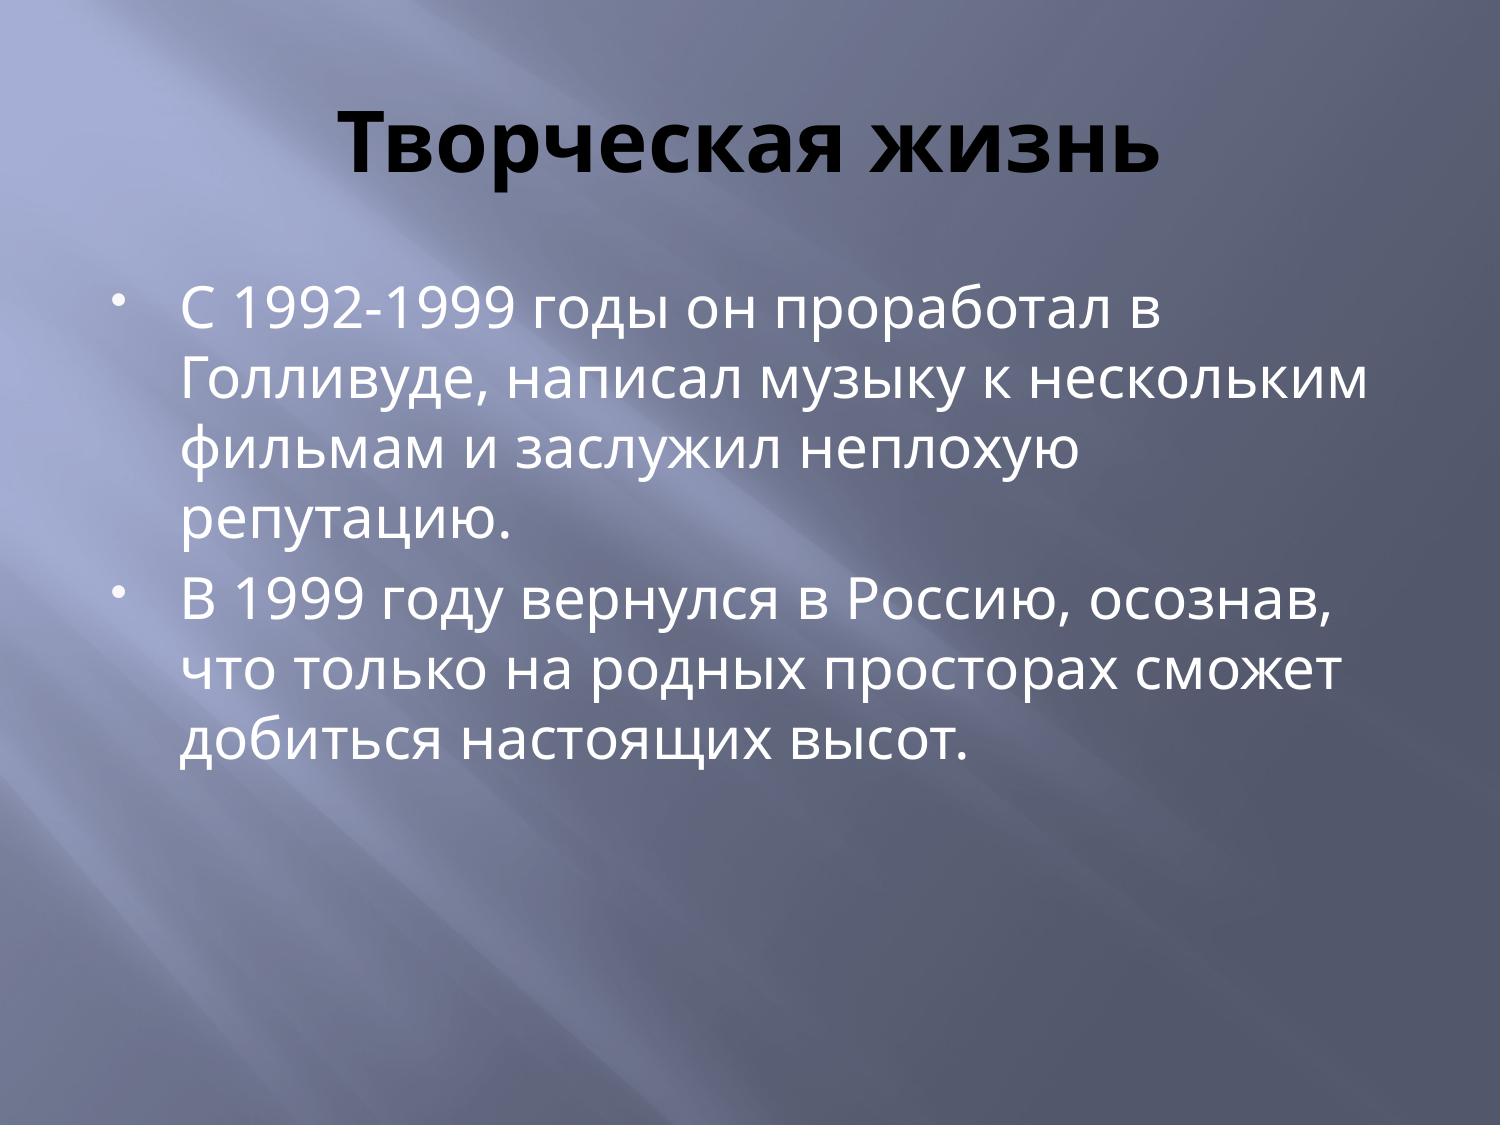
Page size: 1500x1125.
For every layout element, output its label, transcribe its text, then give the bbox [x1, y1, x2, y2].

title Творческая жизнь [75, 45, 1425, 233]
list С 1992-1999 годы он проработал в Голливуде, написал музыку к нескольким фильмам и заслужил неплохую репутацию. В 1999 году вернулся в Россию, осознав, что только на родных просторах сможет добиться настоящих высот. [75, 262, 1425, 1035]
